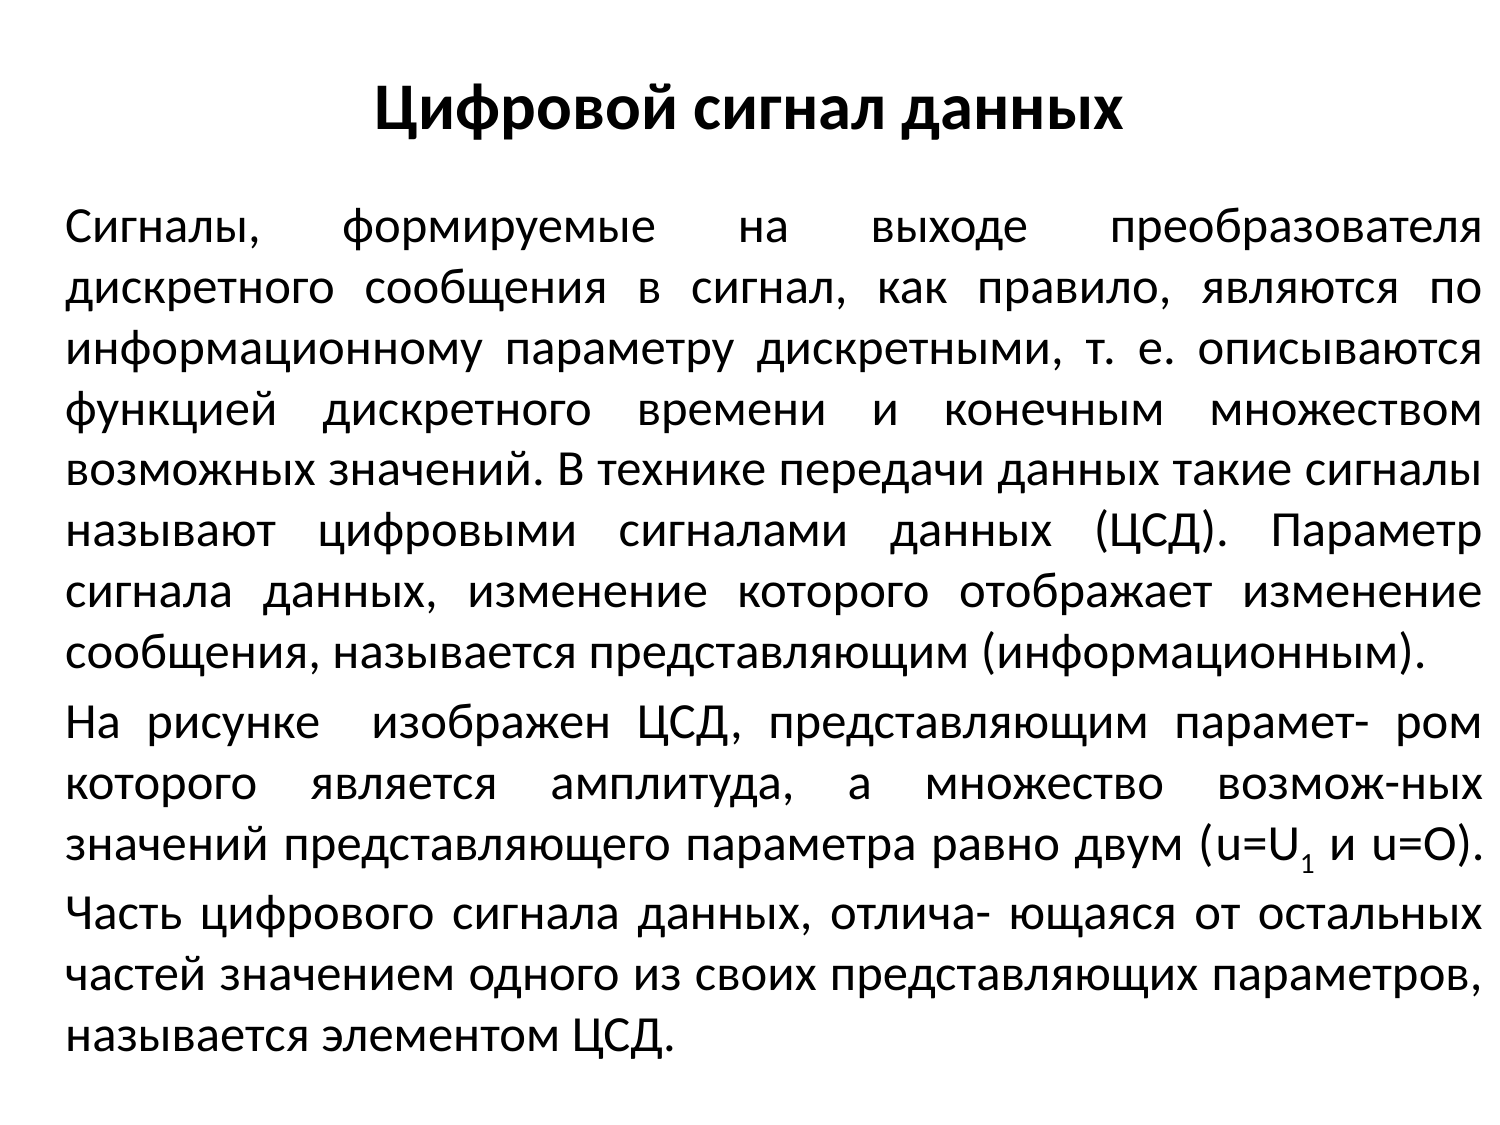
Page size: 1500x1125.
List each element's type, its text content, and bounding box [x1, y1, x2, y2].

title Цифровой сигнал данных [75, 45, 1425, 161]
list Сигналы, формируемые на выходе преобразователя дискретного сообщения в сигнал, как правило, являются по информационному параметру дискретными, т. е. описываются функцией дискретного времени и конечным множеством возможных значений. В технике передачи данных такие сигналы называют цифровыми сигналами данных (ЦСД). Параметр сигнала данных, изменение которого отображает изменение сообщения, называется представляющим (информационным). На рисунке изображен ЦСД, представляющим парамет- ром которого является амплитуда, а множество возмож-ных значений представляющего параметра равно двум (u=U1 и u=О). Часть цифрового сигнала данных, отлича- ющаяся от остальных частей значением одного из своих представляющих параметров, называется элементом ЦСД. [0, 184, 1500, 1125]
